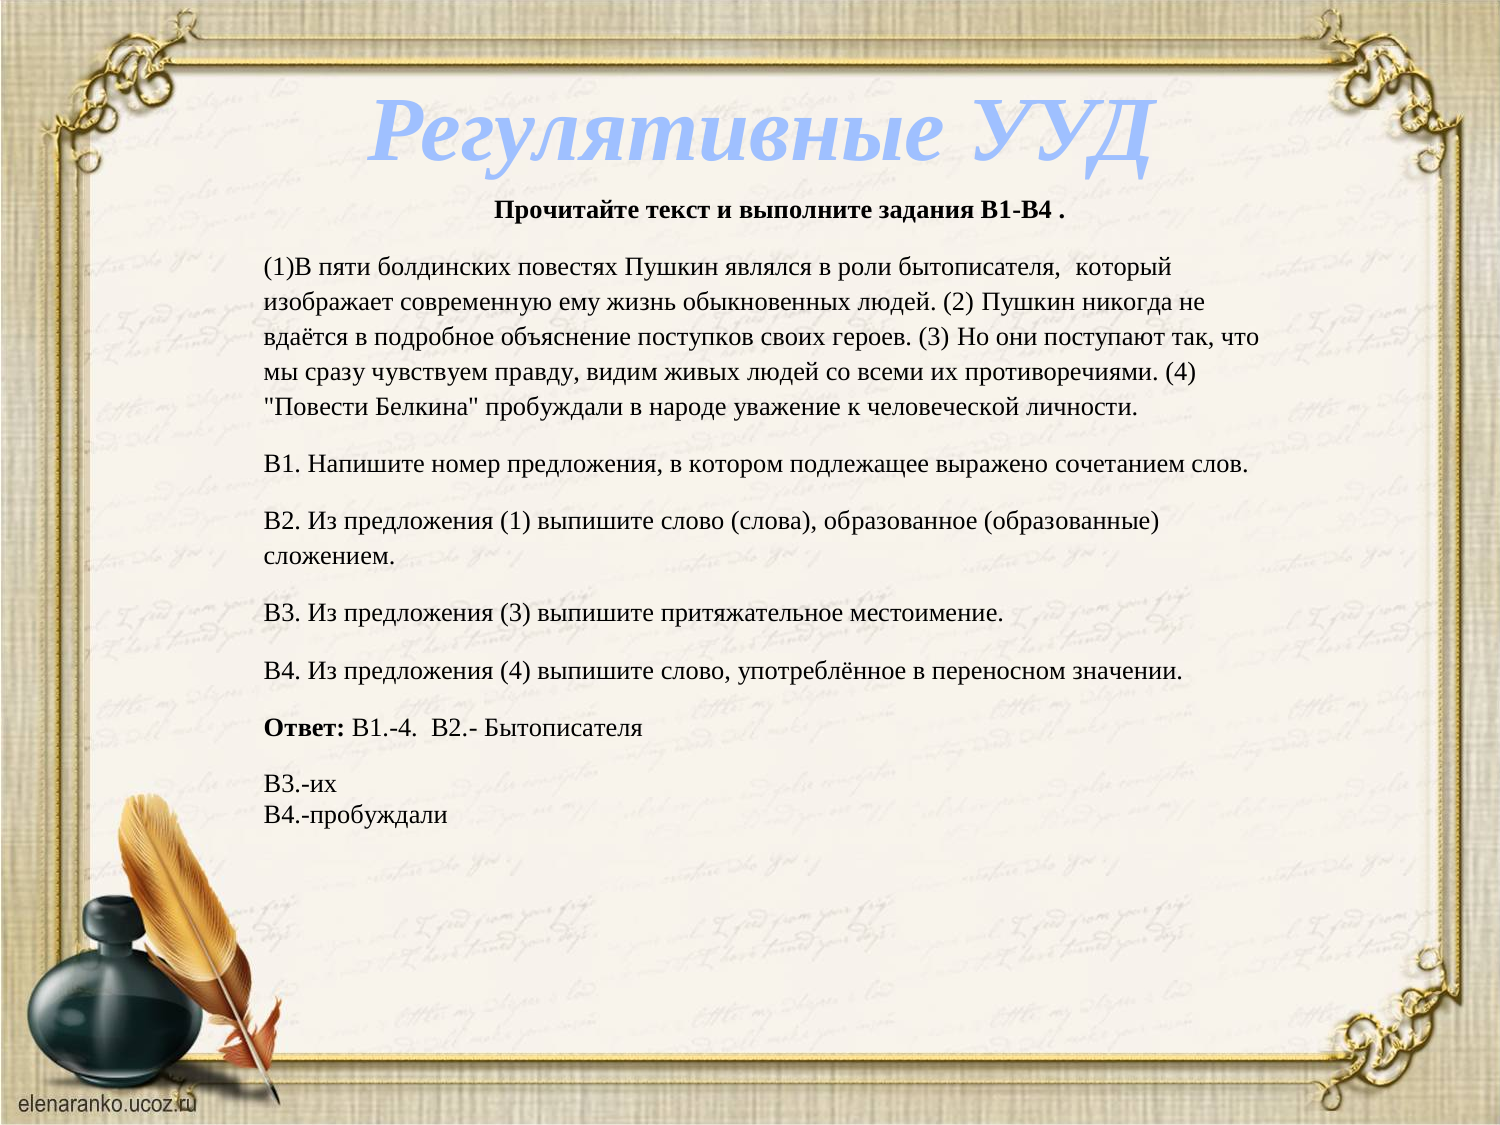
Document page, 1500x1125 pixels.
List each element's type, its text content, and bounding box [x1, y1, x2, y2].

picture [0, 0, 1500, 1125]
title Регулятивные УУД [206, 113, 1317, 244]
